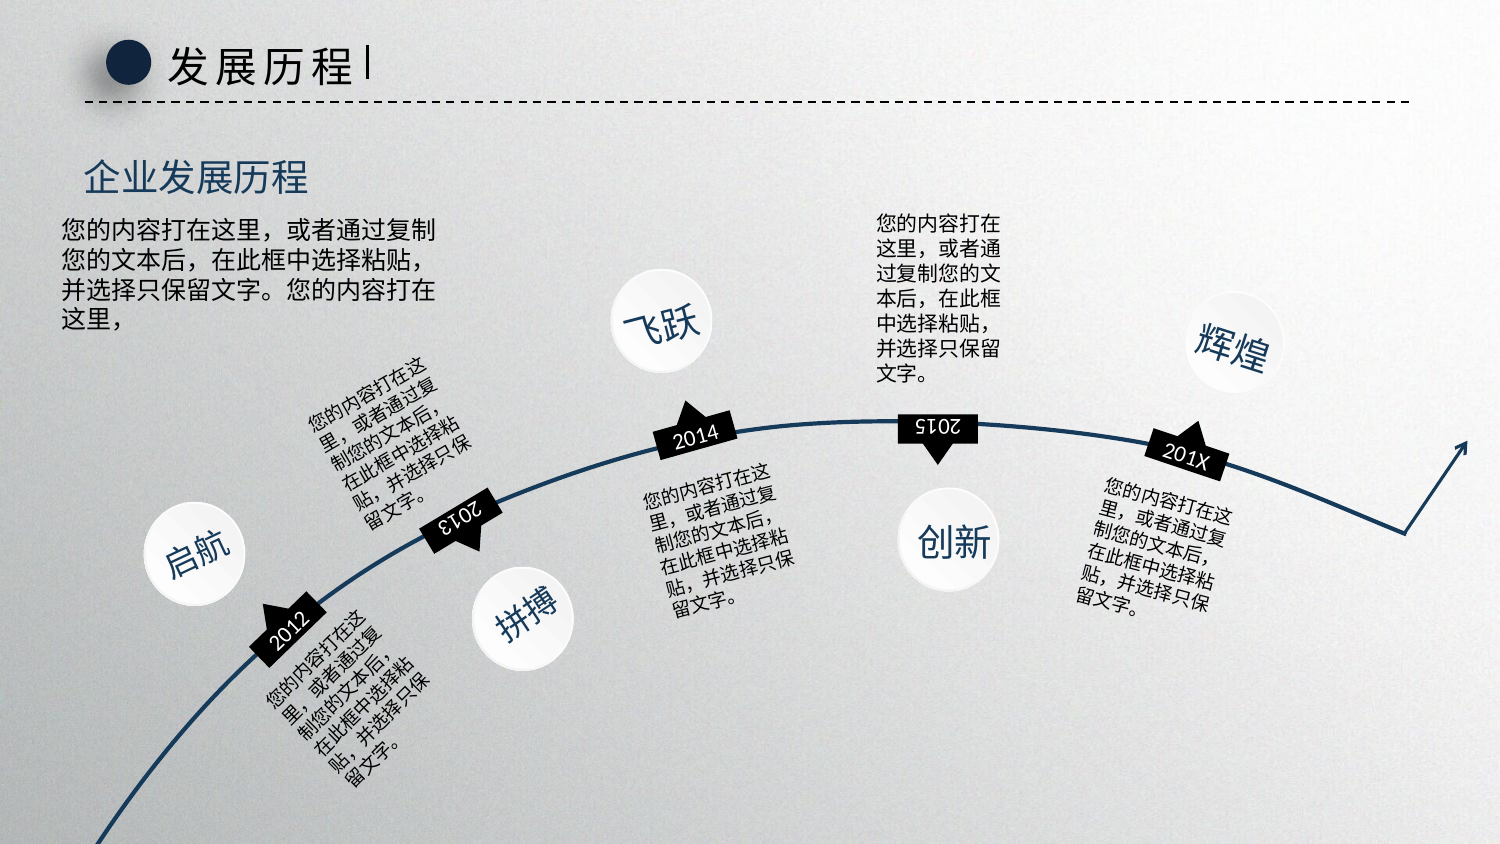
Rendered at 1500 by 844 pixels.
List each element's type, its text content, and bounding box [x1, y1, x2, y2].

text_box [651, 399, 733, 451]
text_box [426, 504, 507, 556]
picture [0, 0, 1500, 844]
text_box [471, 566, 576, 672]
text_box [1150, 419, 1231, 471]
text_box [897, 487, 1008, 592]
text_box 您的内容打在这里，或者通过复制您的文本后，在此框中选择粘贴，并选择只保留文字。您的内容打在这里， [46, 206, 468, 342]
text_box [608, 268, 715, 374]
text_box 您的内容打在这里，或者通过复制您的文本后，在此框中选择粘贴，并选择只保留文字。 [861, 203, 1036, 393]
text_box [104, 37, 153, 87]
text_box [93, 421, 1468, 844]
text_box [897, 413, 978, 466]
text_box 发展历程 [153, 33, 369, 99]
text_box 您的内容打在这里，或者通过复制您的文本后，在此框中选择粘贴，并选择只保留文字。 [287, 331, 490, 419]
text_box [143, 501, 246, 607]
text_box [240, 596, 321, 648]
text_box 企业发展历程 [68, 146, 324, 206]
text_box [1180, 290, 1288, 396]
